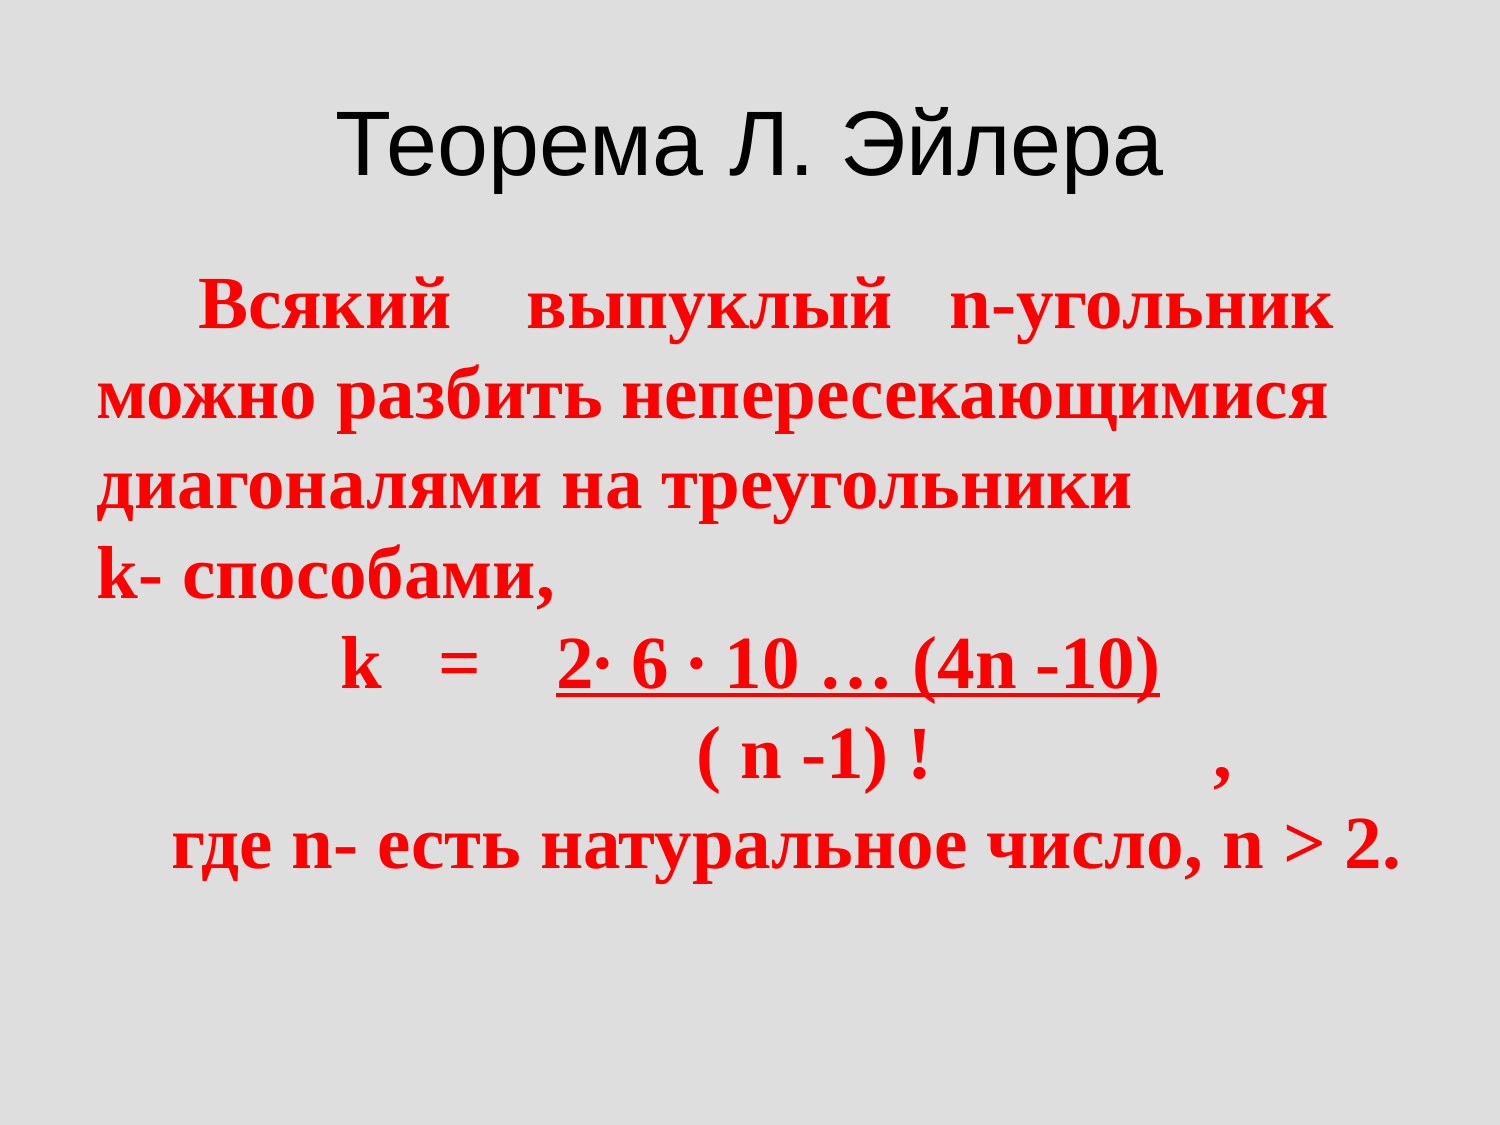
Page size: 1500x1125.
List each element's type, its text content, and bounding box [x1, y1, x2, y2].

title Теорема Л. Эйлера [74, 44, 1426, 233]
text_box Всякий выпуклый n-угольник можно разбить непересекающимися диагоналями на треугольники k- способами, k = 2∙ 6 ∙ 10 … (4n -10) ( n -1) ! , где n- есть натуральное число, n > 2. [81, 246, 1430, 981]
